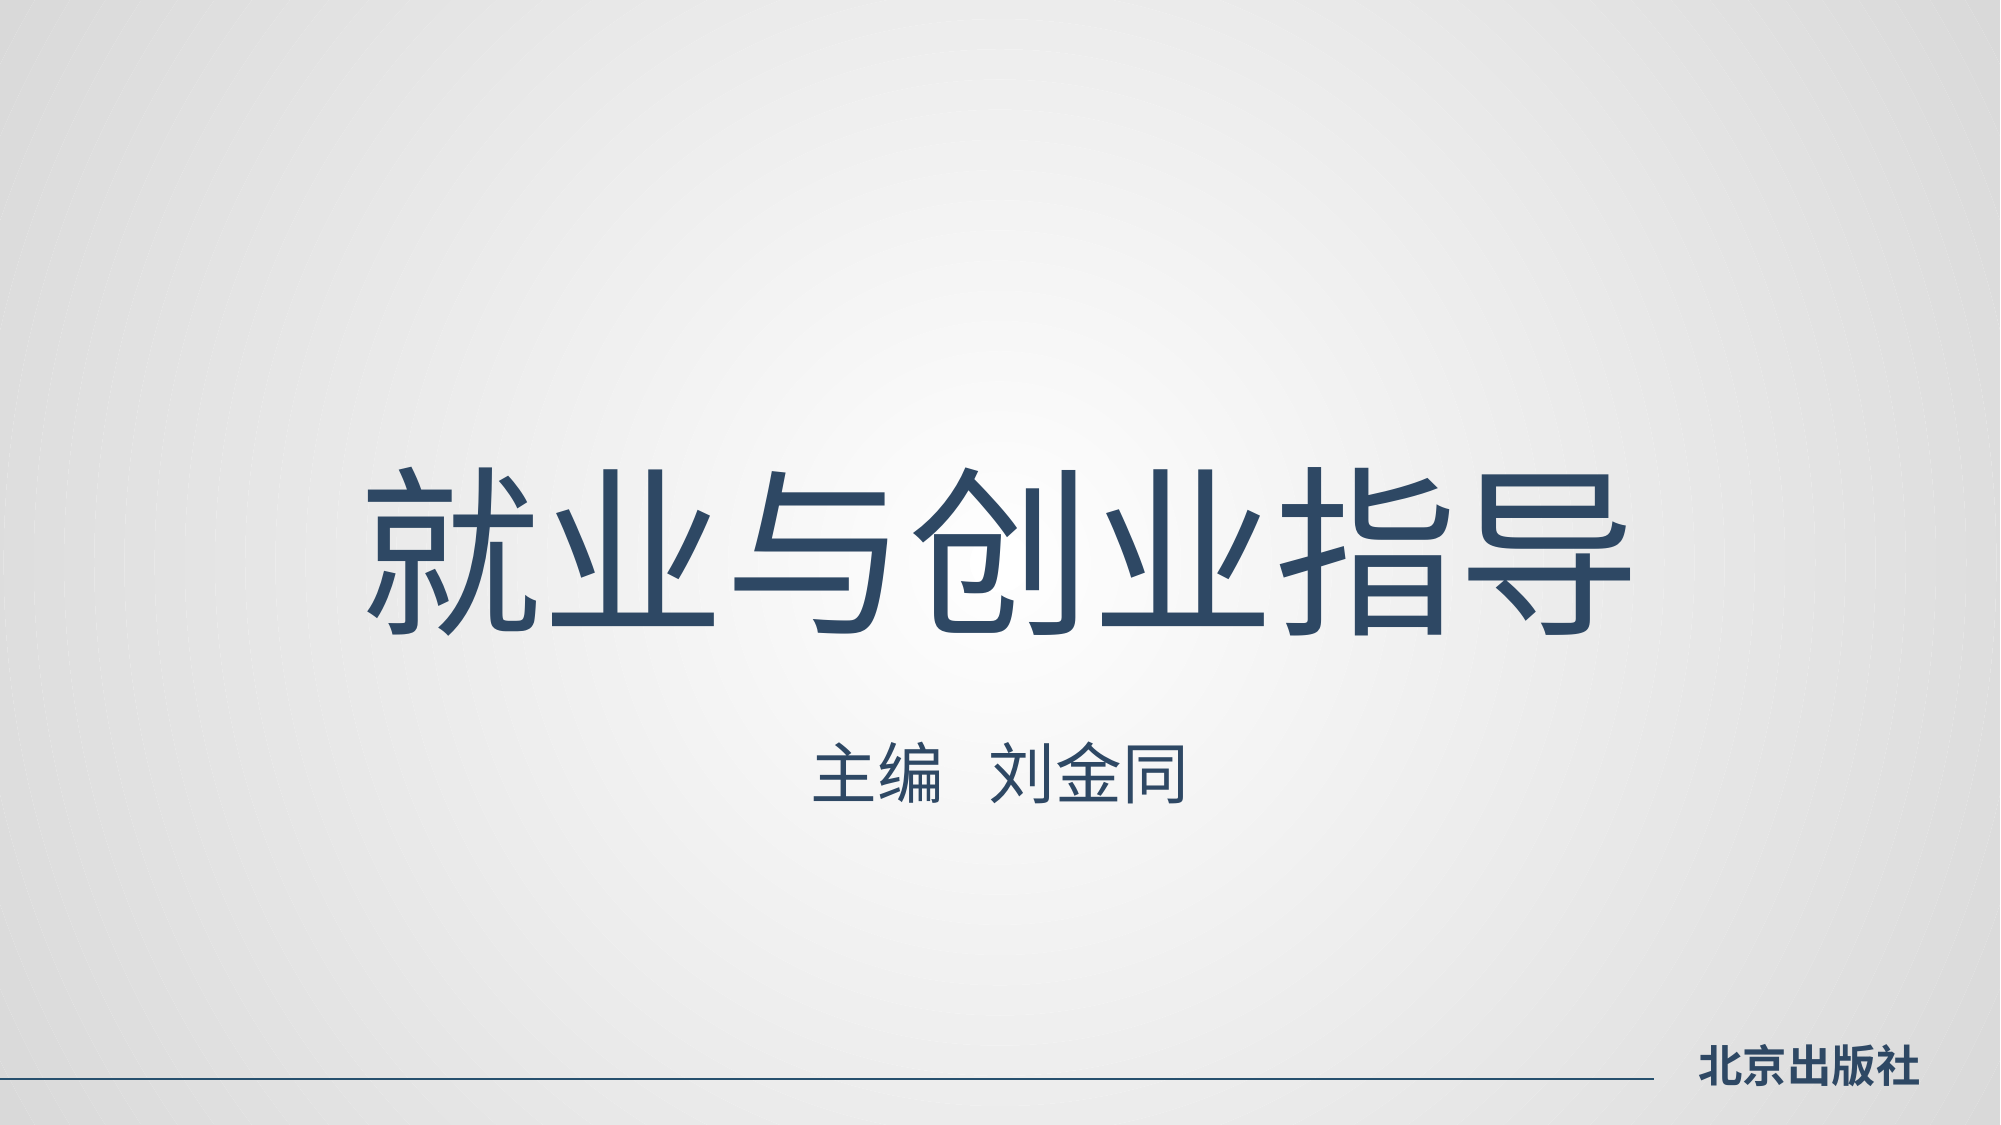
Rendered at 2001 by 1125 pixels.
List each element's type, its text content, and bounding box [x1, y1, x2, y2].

text_box 主编 刘金同 [669, 724, 1331, 819]
text_box 就业与创业指导 [318, 430, 1681, 666]
text_box 北京出版社 [1625, 1030, 1994, 1100]
